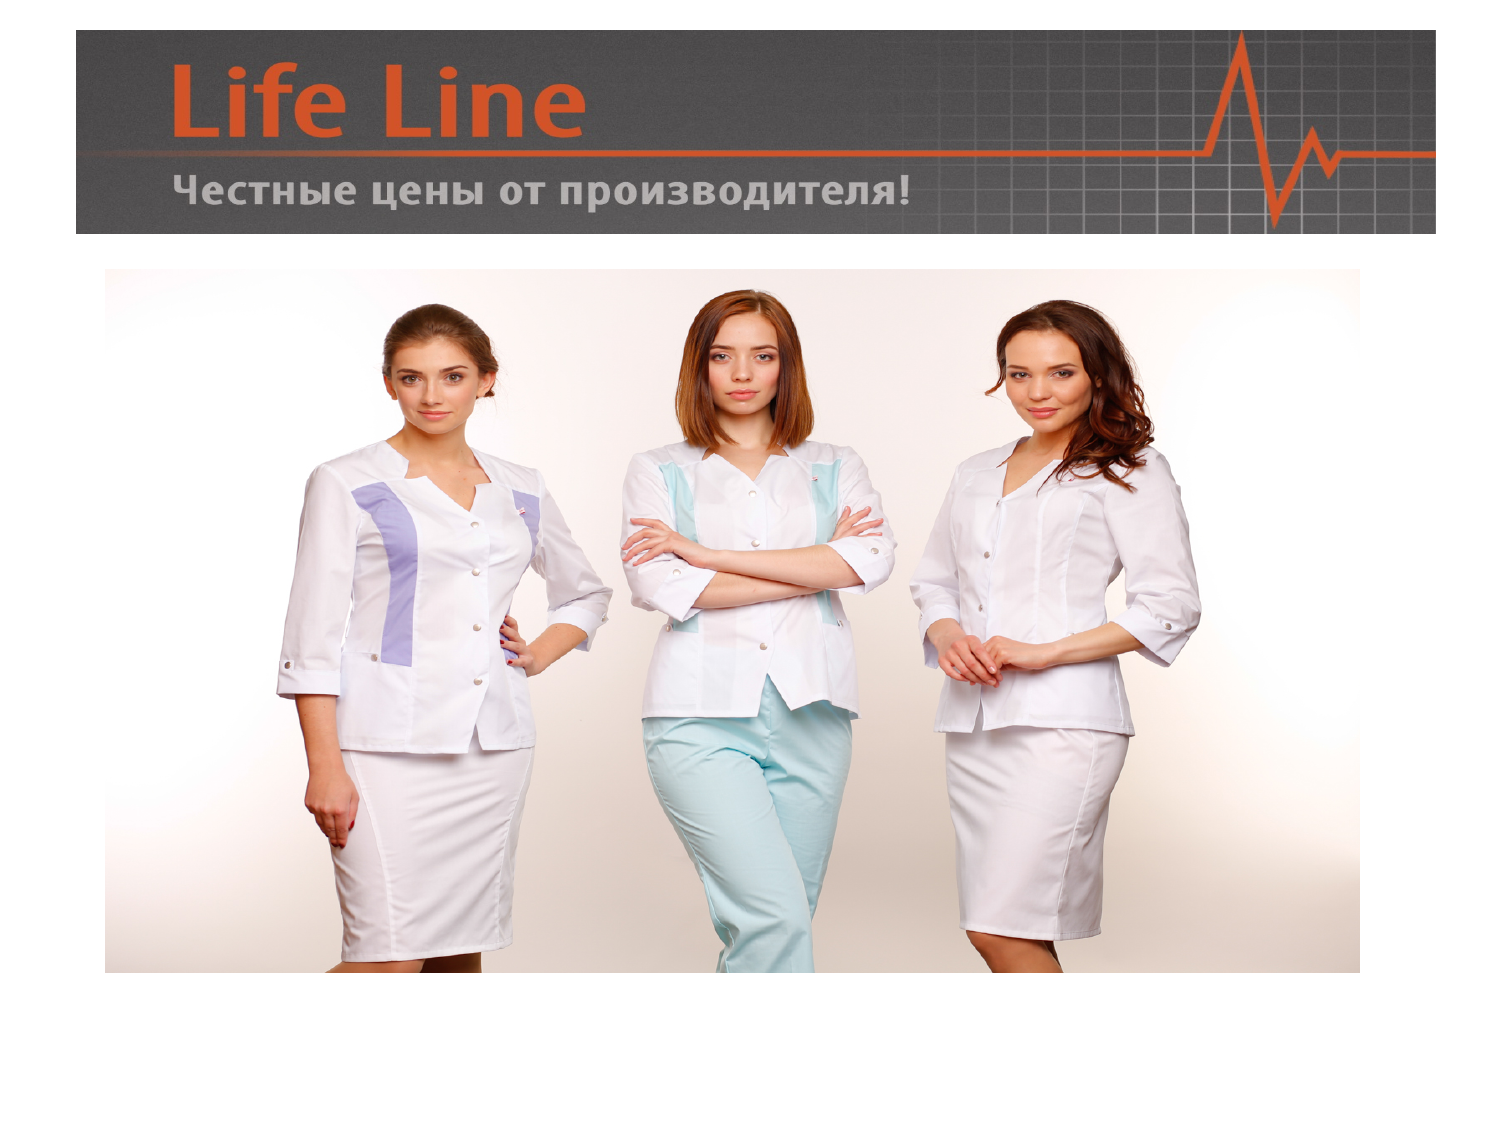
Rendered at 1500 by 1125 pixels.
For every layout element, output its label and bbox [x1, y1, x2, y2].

picture [76, 30, 1436, 235]
list [105, 269, 1360, 973]
